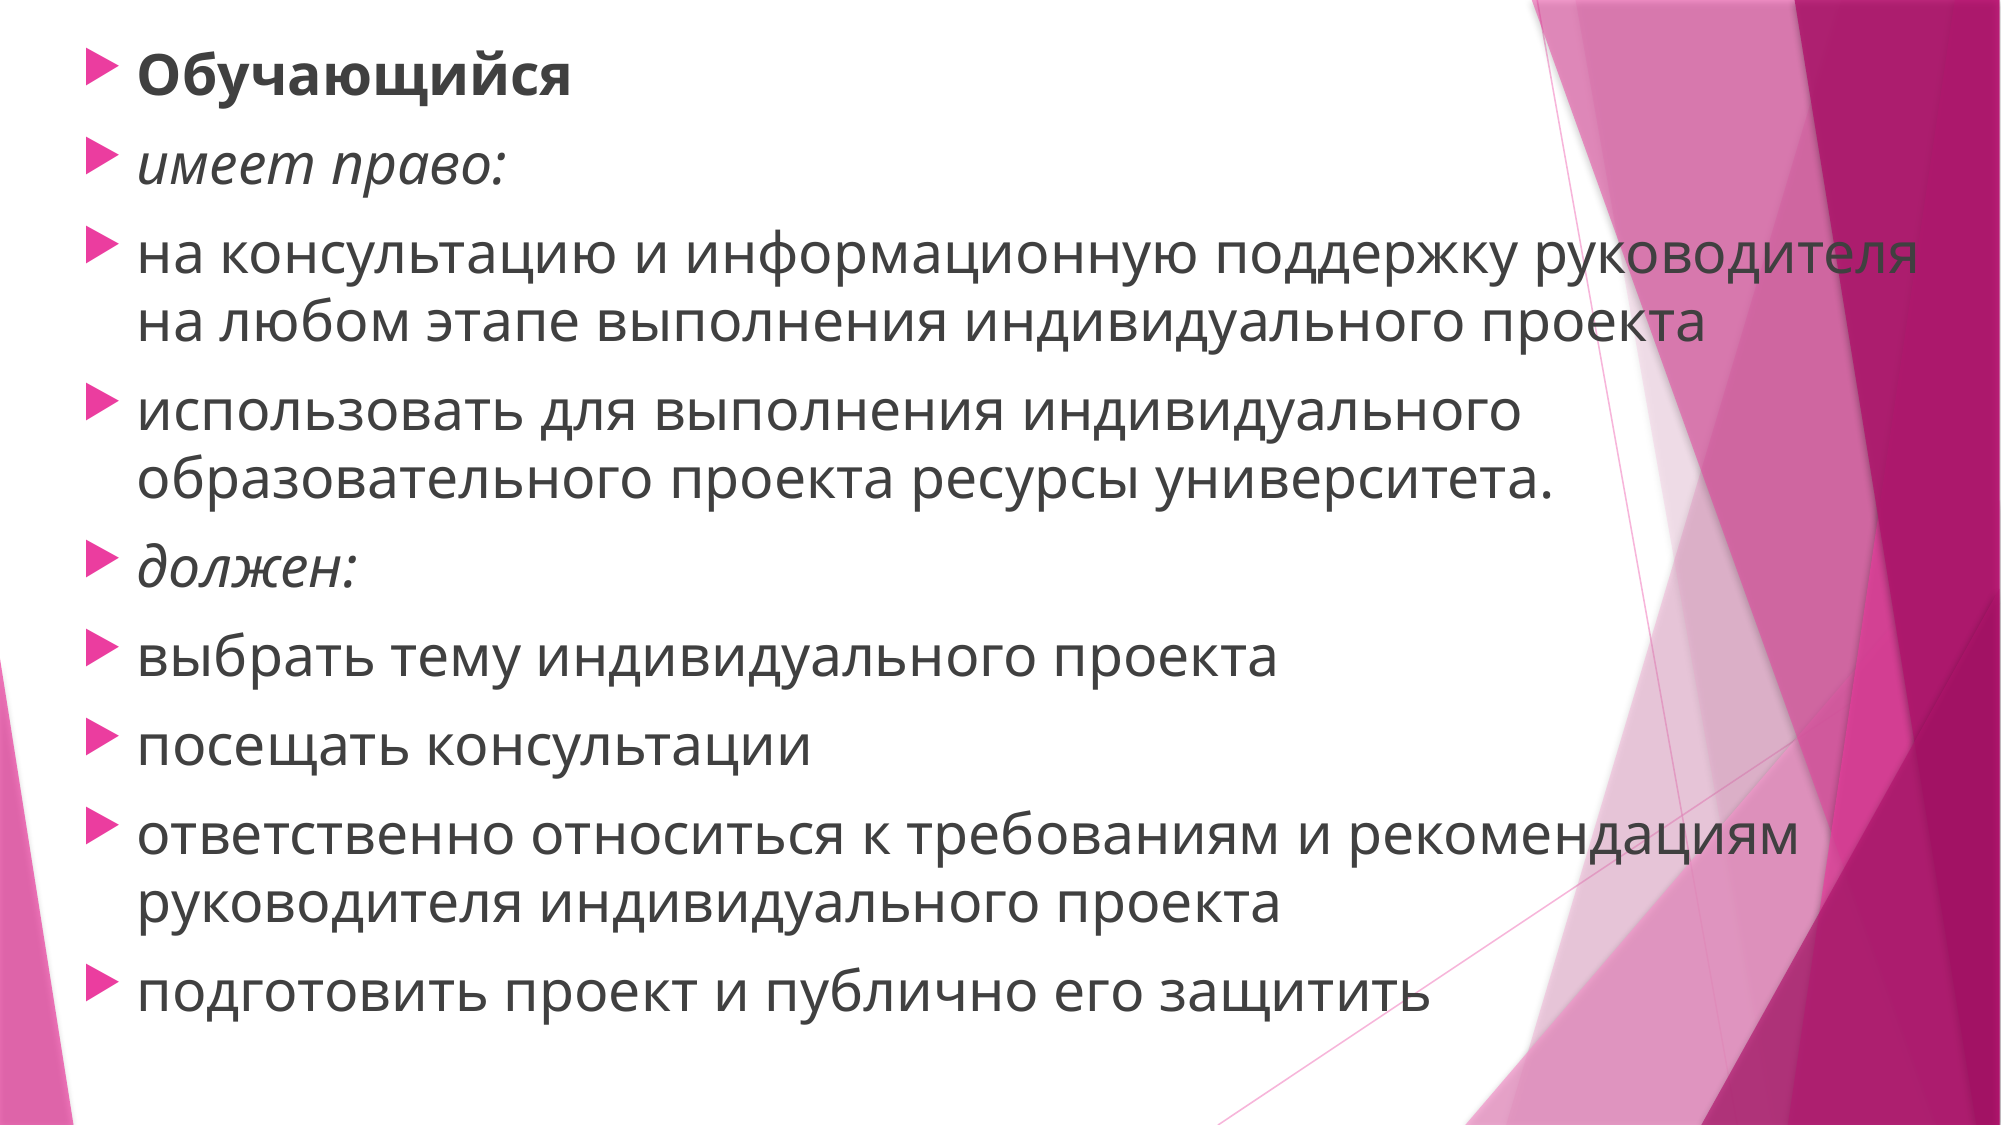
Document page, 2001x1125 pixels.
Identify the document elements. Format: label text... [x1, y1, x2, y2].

list Обучающийся имеет право: на консультацию и информационную поддержку руководителя на любом этапе выполнения индивидуального проекта использовать для выполнения индивидуального образовательного проекта ресурсы университета. должен: выбрать тему индивидуального проекта посещать консультации ответственно относиться к требованиям и рекомендациям руководителя индивидуального проекта подготовить проект и публично его защитить [66, 30, 1945, 1083]
